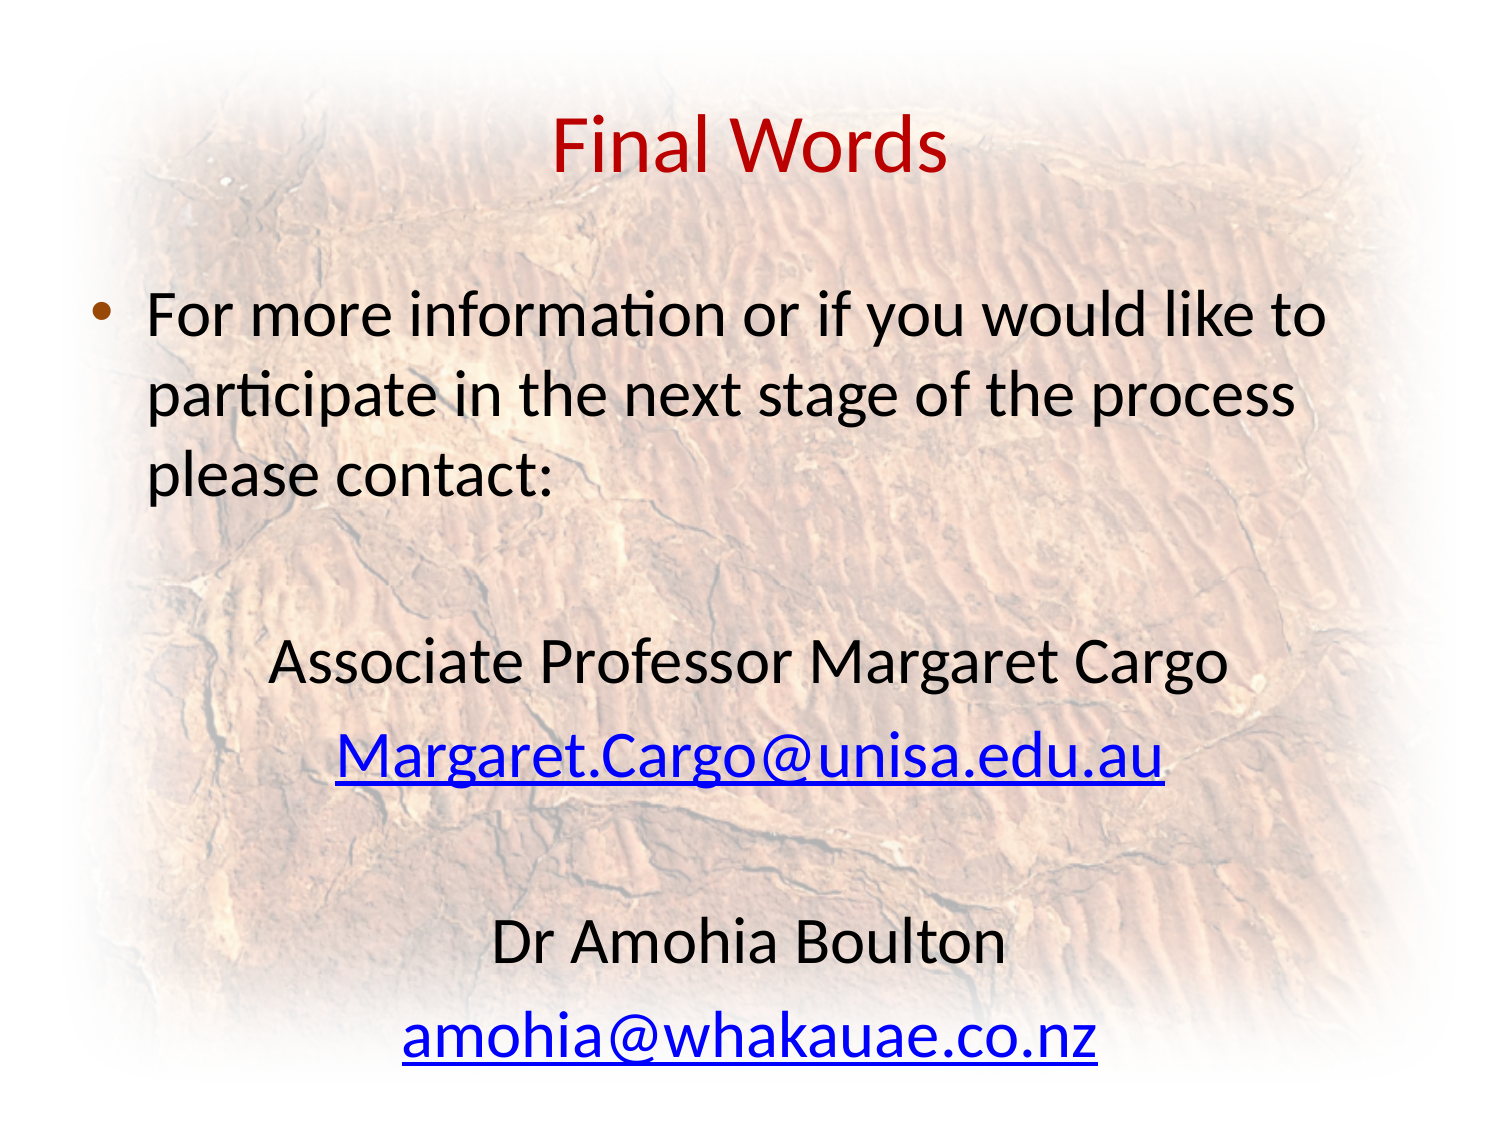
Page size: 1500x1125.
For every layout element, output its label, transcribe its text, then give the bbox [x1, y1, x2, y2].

title Final Words [75, 45, 1425, 233]
list For more information or if you would like to participate in the next stage of the process please contact: Associate Professor Margaret Cargo Margaret.Cargo@unisa.edu.au Dr Amohia Boulton amohia@whakauae.co.nz [75, 262, 1425, 1083]
